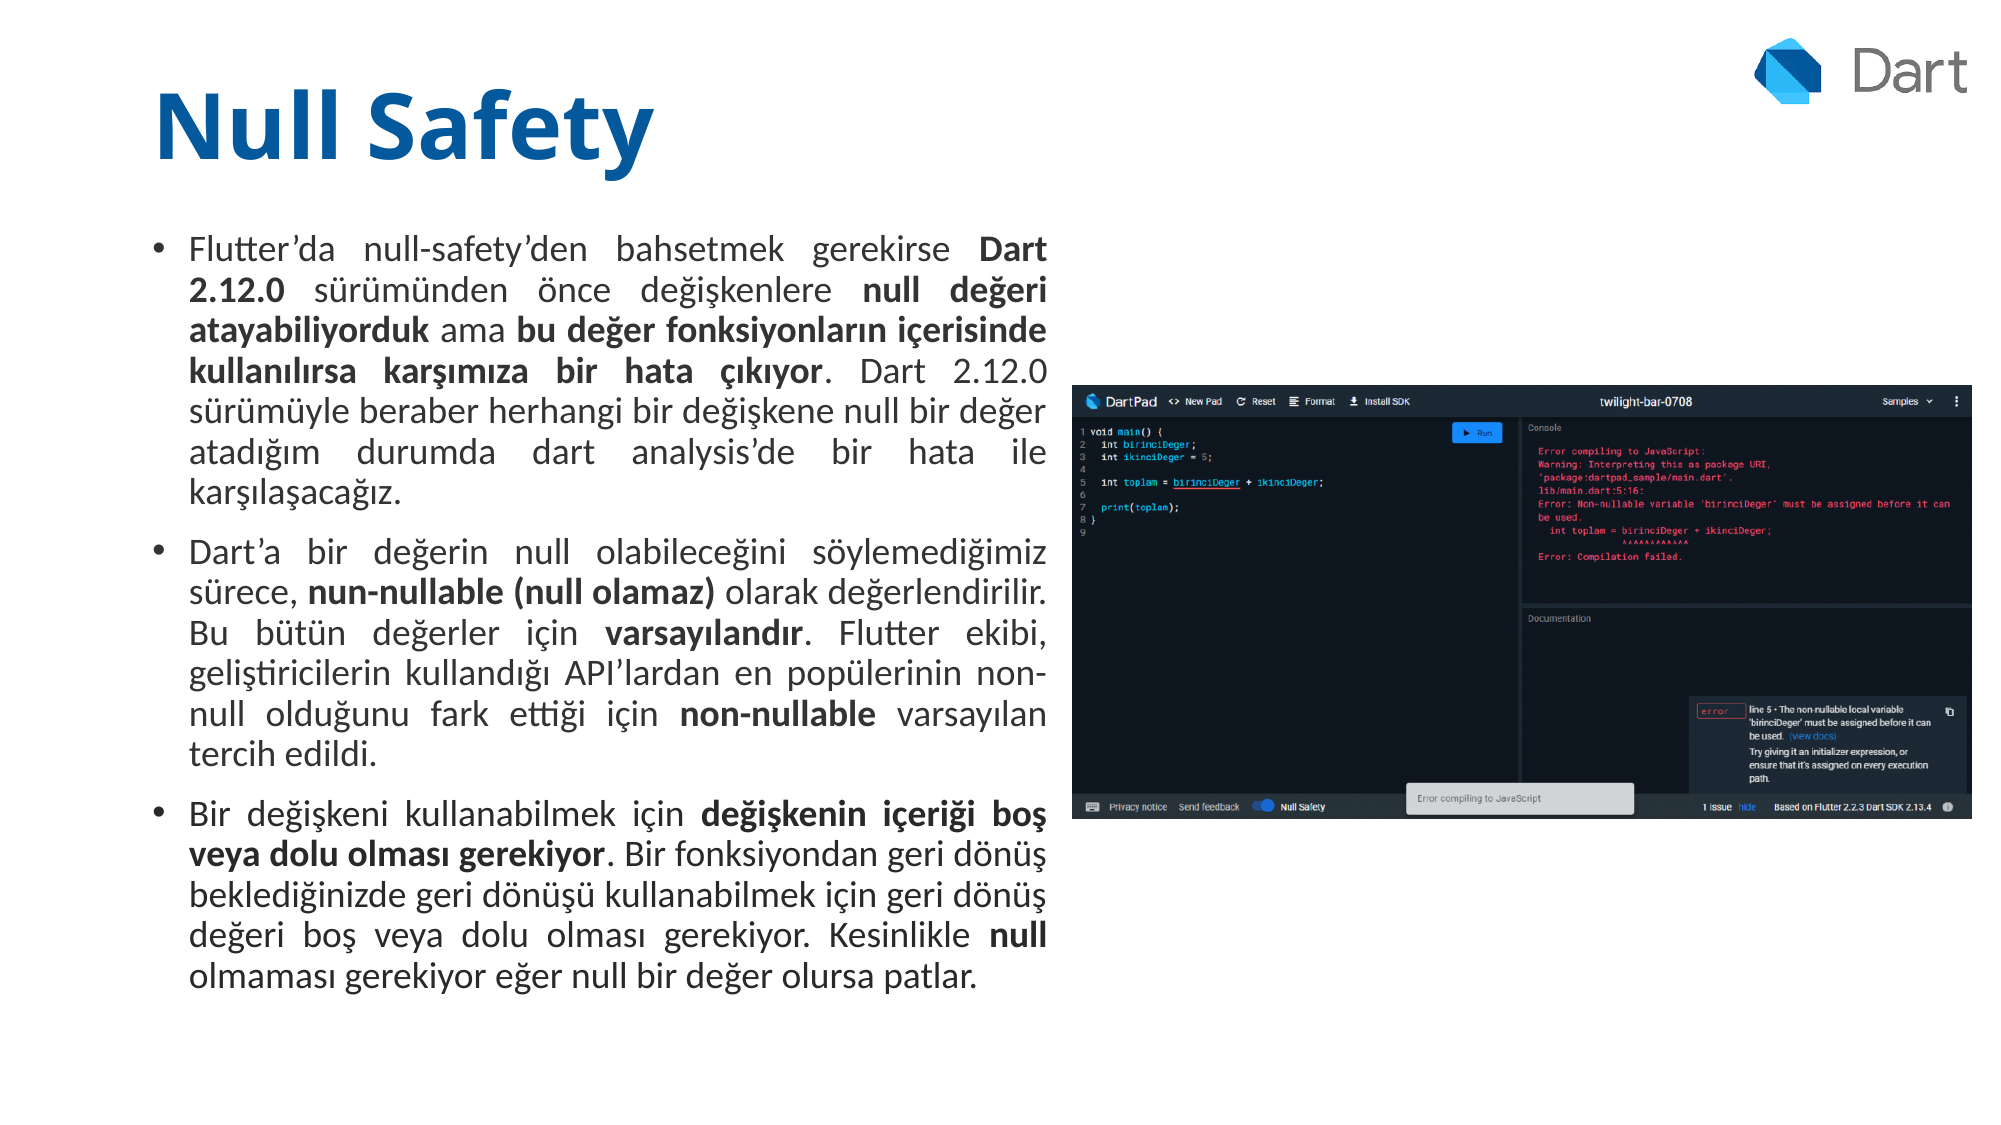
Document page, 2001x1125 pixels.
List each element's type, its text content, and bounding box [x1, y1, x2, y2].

picture [1072, 385, 1972, 819]
picture [1749, 9, 1972, 133]
title Null Safety [137, 59, 1863, 199]
list Flutter’da null-safety’den bahsetmek gerekirse Dart 2.12.0 sürümünden önce değişkenlere null değeri atayabiliyorduk ama bu değer fonksiyonların içerisinde kullanılırsa karşımıza bir hata çıkıyor. Dart 2.12.0 sürümüyle beraber herhangi bir değişkene null bir değer atadığım durumda dart analysis’de bir hata ile karşılaşacağız. Dart’a bir değerin null olabileceğini söylemediğimiz sürece, nun-nullable (null olamaz) olarak değerlendirilir. Bu bütün değerler için varsayılandır. Flutter ekibi, geliştiricilerin kullandığı API’lardan en popülerinin non-null olduğunu fark ettiği için non-nullable varsayılan tercih edildi. Bir değişkeni kullanabilmek için değişkenin içeriği boş veya dolu olması gerekiyor. Bir fonksiyondan geri dönüş beklediğinizde geri dönüşü kullanabilmek için geri dönüş değeri boş veya dolu olması gerekiyor. Kesinlikle null olmaması gerekiyor eğer null bir değer olursa patlar. [137, 222, 1063, 1014]
